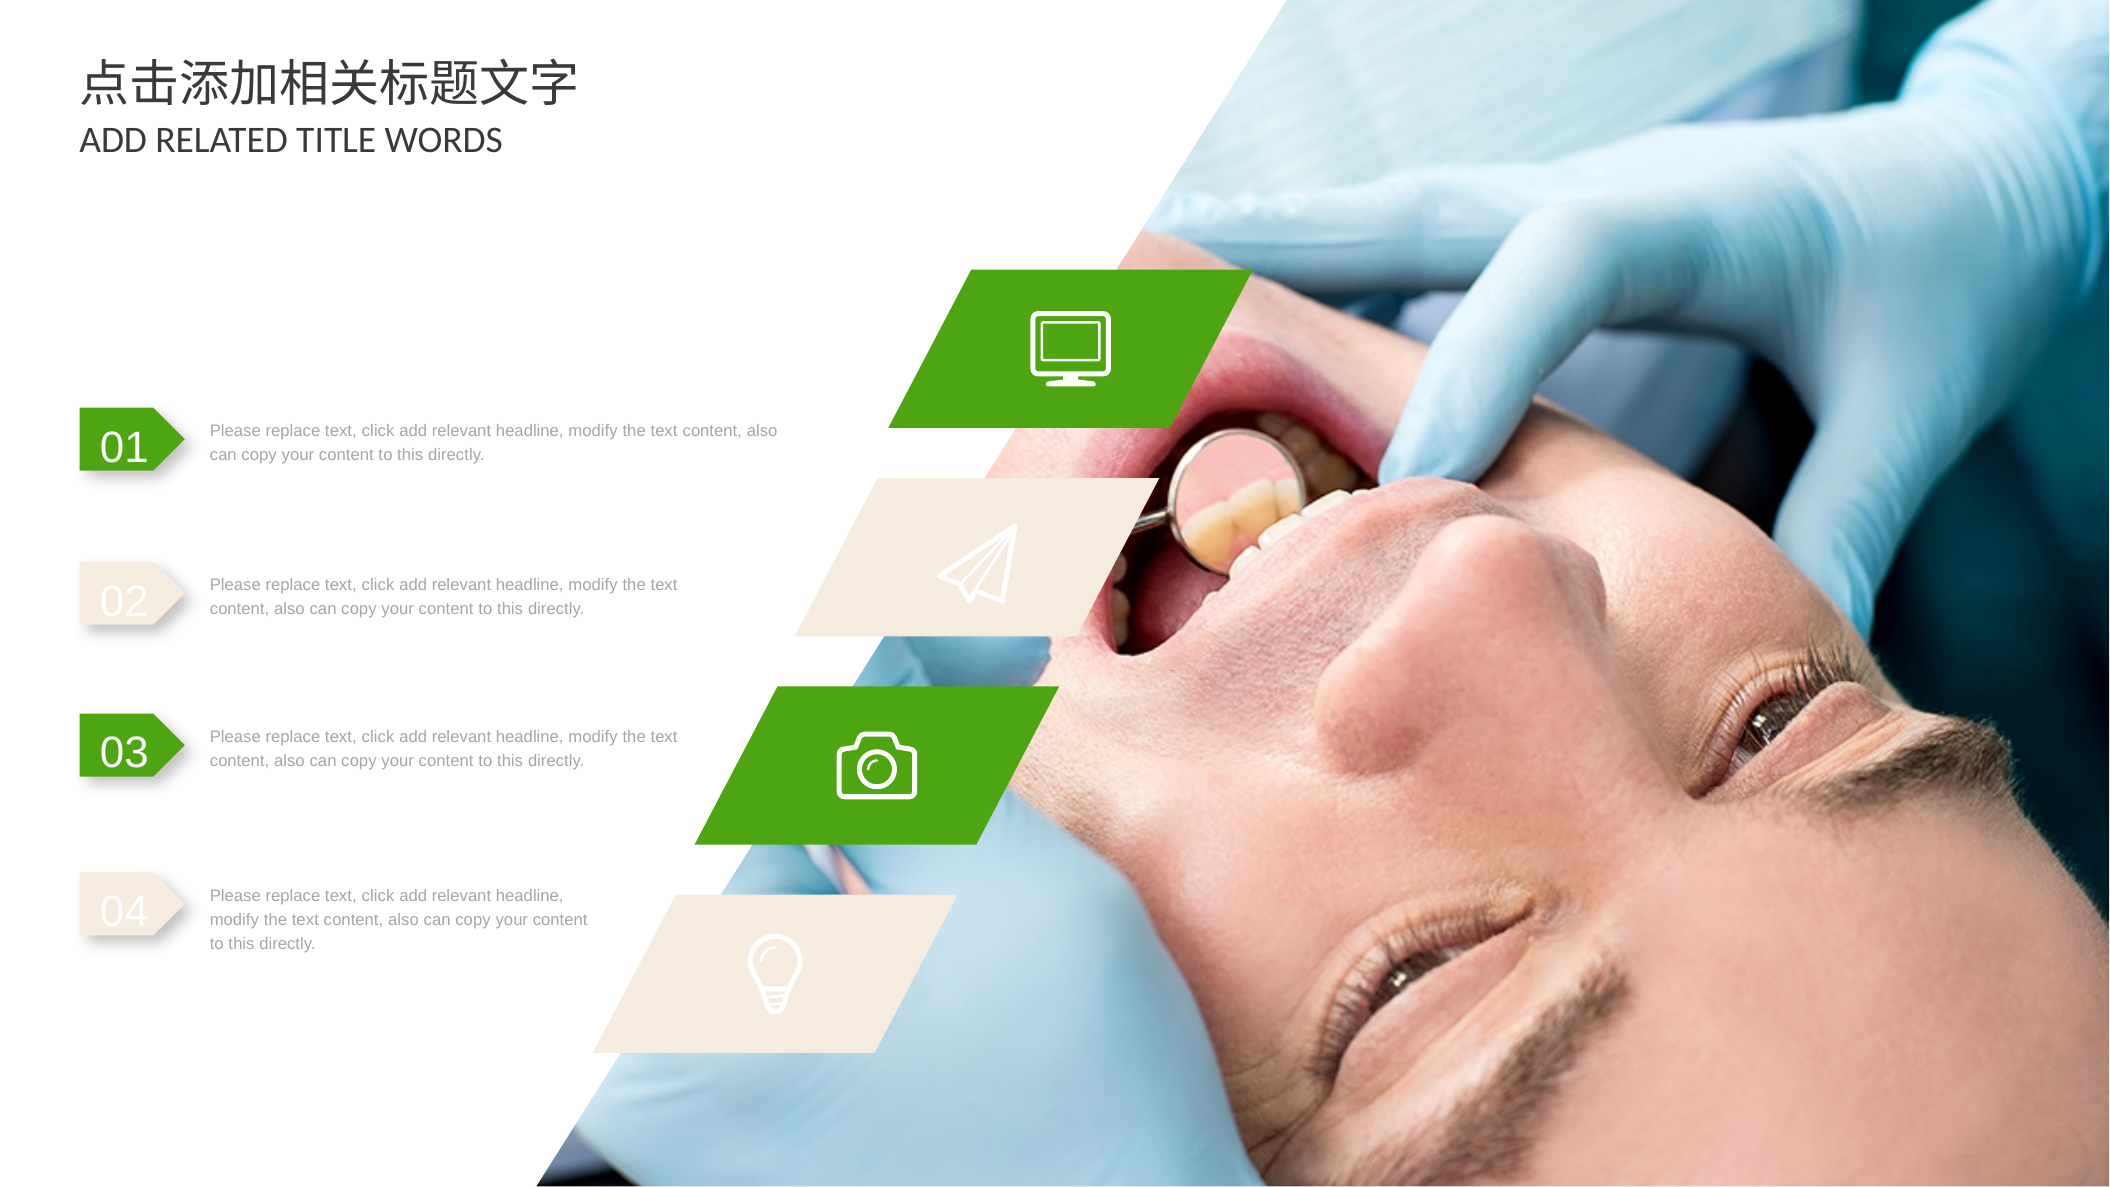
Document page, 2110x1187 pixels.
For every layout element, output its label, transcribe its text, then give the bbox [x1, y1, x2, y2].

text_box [794, 478, 1160, 637]
text_box 01 [78, 406, 187, 472]
text_box 03 [78, 712, 187, 778]
text_box 点击添加相关标题文字 [63, 43, 596, 120]
text_box Please replace text, click add relevant headline, modify the text content, also can copy your content to this directly. [193, 408, 803, 472]
text_box ADD RELATED TITLE WORDS [63, 107, 520, 169]
text_box Please replace text, click add relevant headline, modify the text content, also can copy your content to this directly. [194, 714, 694, 778]
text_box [694, 686, 1060, 845]
text_box 04 [78, 871, 187, 937]
text_box [534, 0, 2110, 1187]
text_box Please replace text, click add relevant headline, modify the text content, also can copy your content to this directly. [194, 562, 733, 626]
text_box Please replace text, click add relevant headline, modify the text content, also can copy your content to this directly. [194, 872, 618, 961]
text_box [888, 269, 1253, 428]
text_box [592, 894, 958, 1053]
text_box 02 [78, 560, 187, 626]
